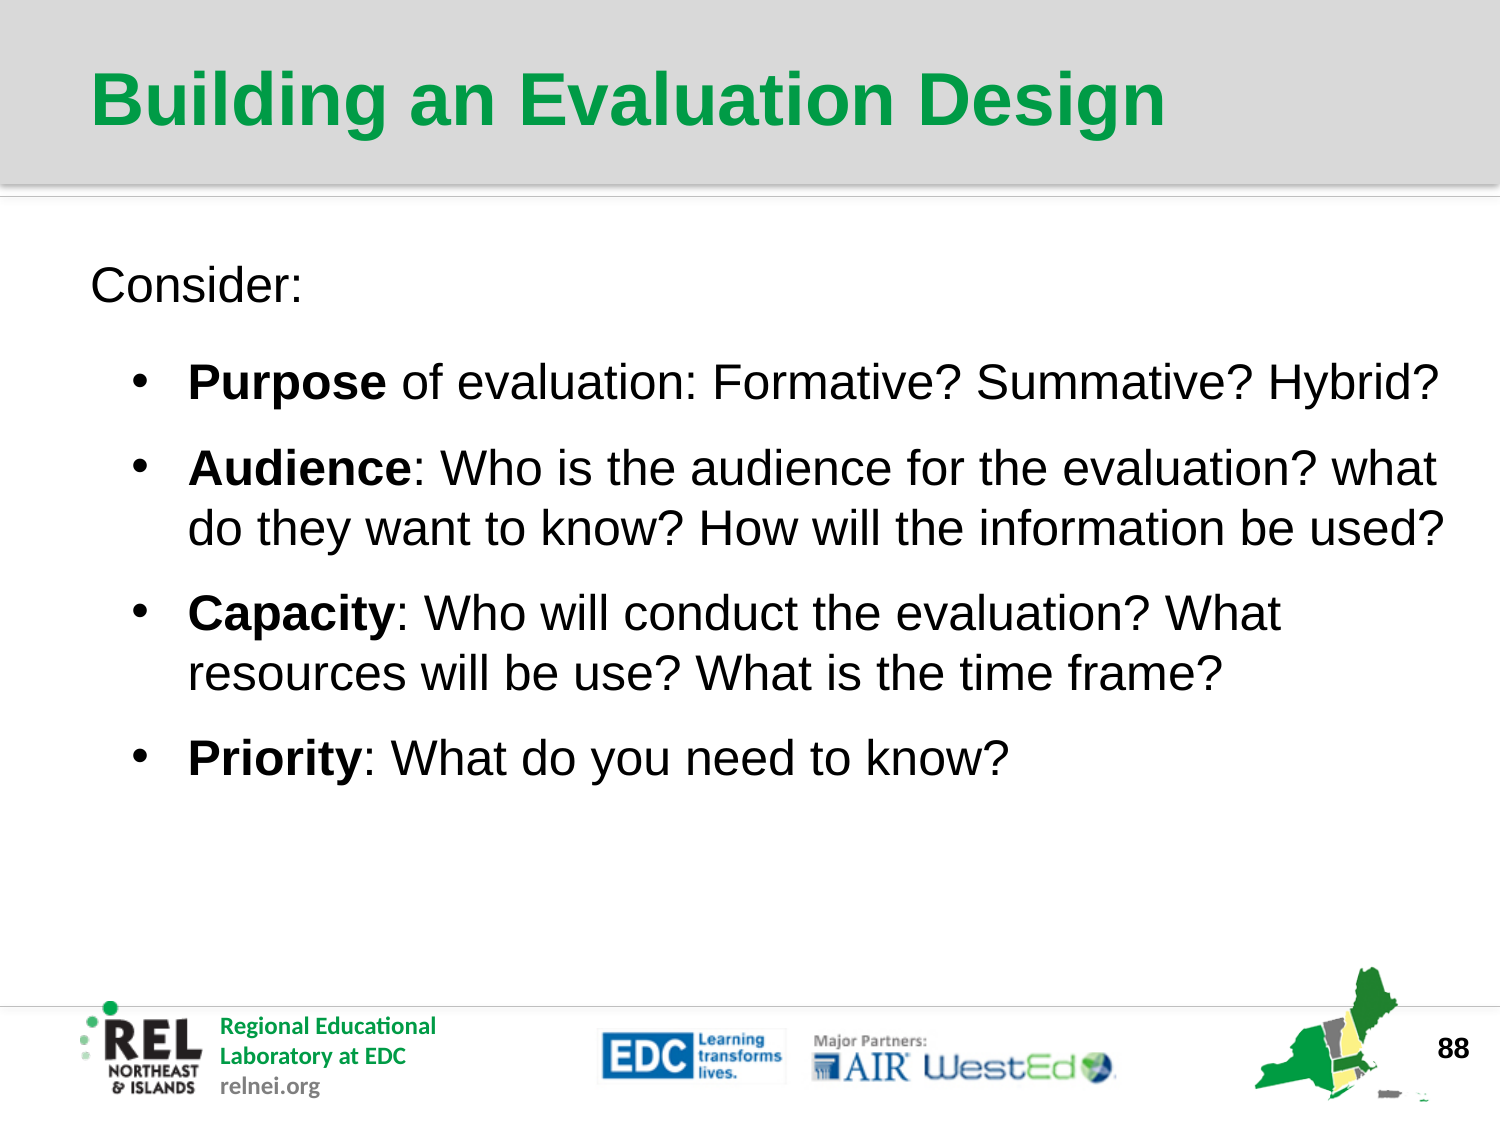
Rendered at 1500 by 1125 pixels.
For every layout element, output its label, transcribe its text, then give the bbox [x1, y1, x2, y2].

picture [594, 1028, 1138, 1091]
slide_number 88 [1393, 1016, 1485, 1077]
title Building an Evaluation Design [75, 25, 1425, 165]
picture [80, 1001, 227, 1108]
picture [1245, 964, 1442, 1103]
list Consider: Purpose of evaluation: Formative? Summative? Hybrid? Audience: Who is the audience for the evaluation? what do they want to know? How will the information be used? Capacity: Who will conduct the evaluation? What resources will be use? What is the time frame? Priority: What do you need to know? [75, 245, 1490, 964]
